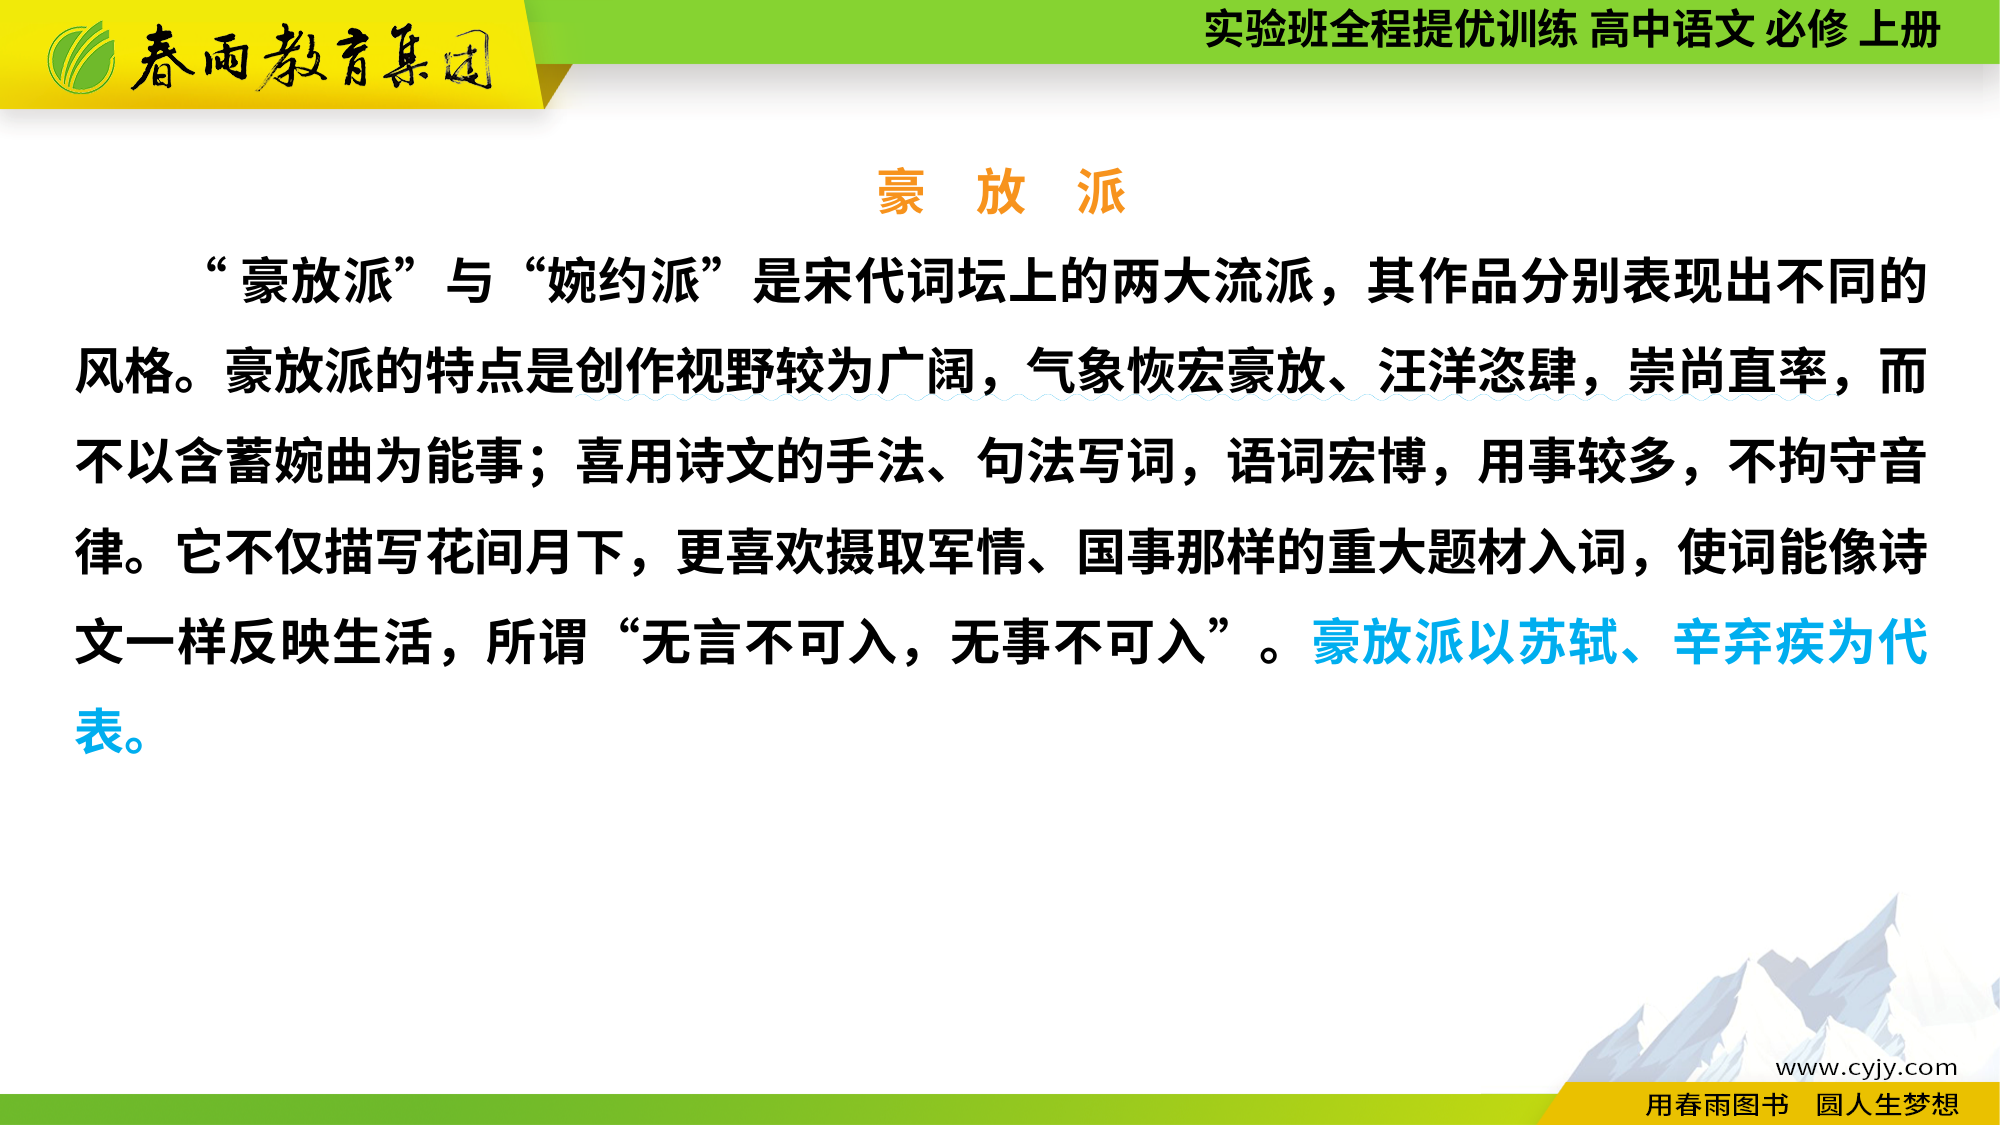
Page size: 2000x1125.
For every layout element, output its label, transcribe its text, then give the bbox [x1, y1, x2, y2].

list 豪 放 派 “豪放派”与“婉约派”是宋代词坛上的两大流派，其作品分别表现出不同的风格。豪放派的特点是创作视野较为广阔，气象恢宏豪放、汪洋恣肆，崇尚直率，而不以含蓄婉曲为能事；喜用诗文的手法、句法写词，语词宏博，用事较多，不拘守音律。它不仅描写花间月下，更喜欢摄取军情、国事那样的重大题材入词，使词能像诗文一样反映生活，所谓“无言不可入，无事不可入”。豪放派以苏轼、辛弃疾为代表。 [59, 122, 1944, 774]
picture [0, 0, 2000, 1125]
